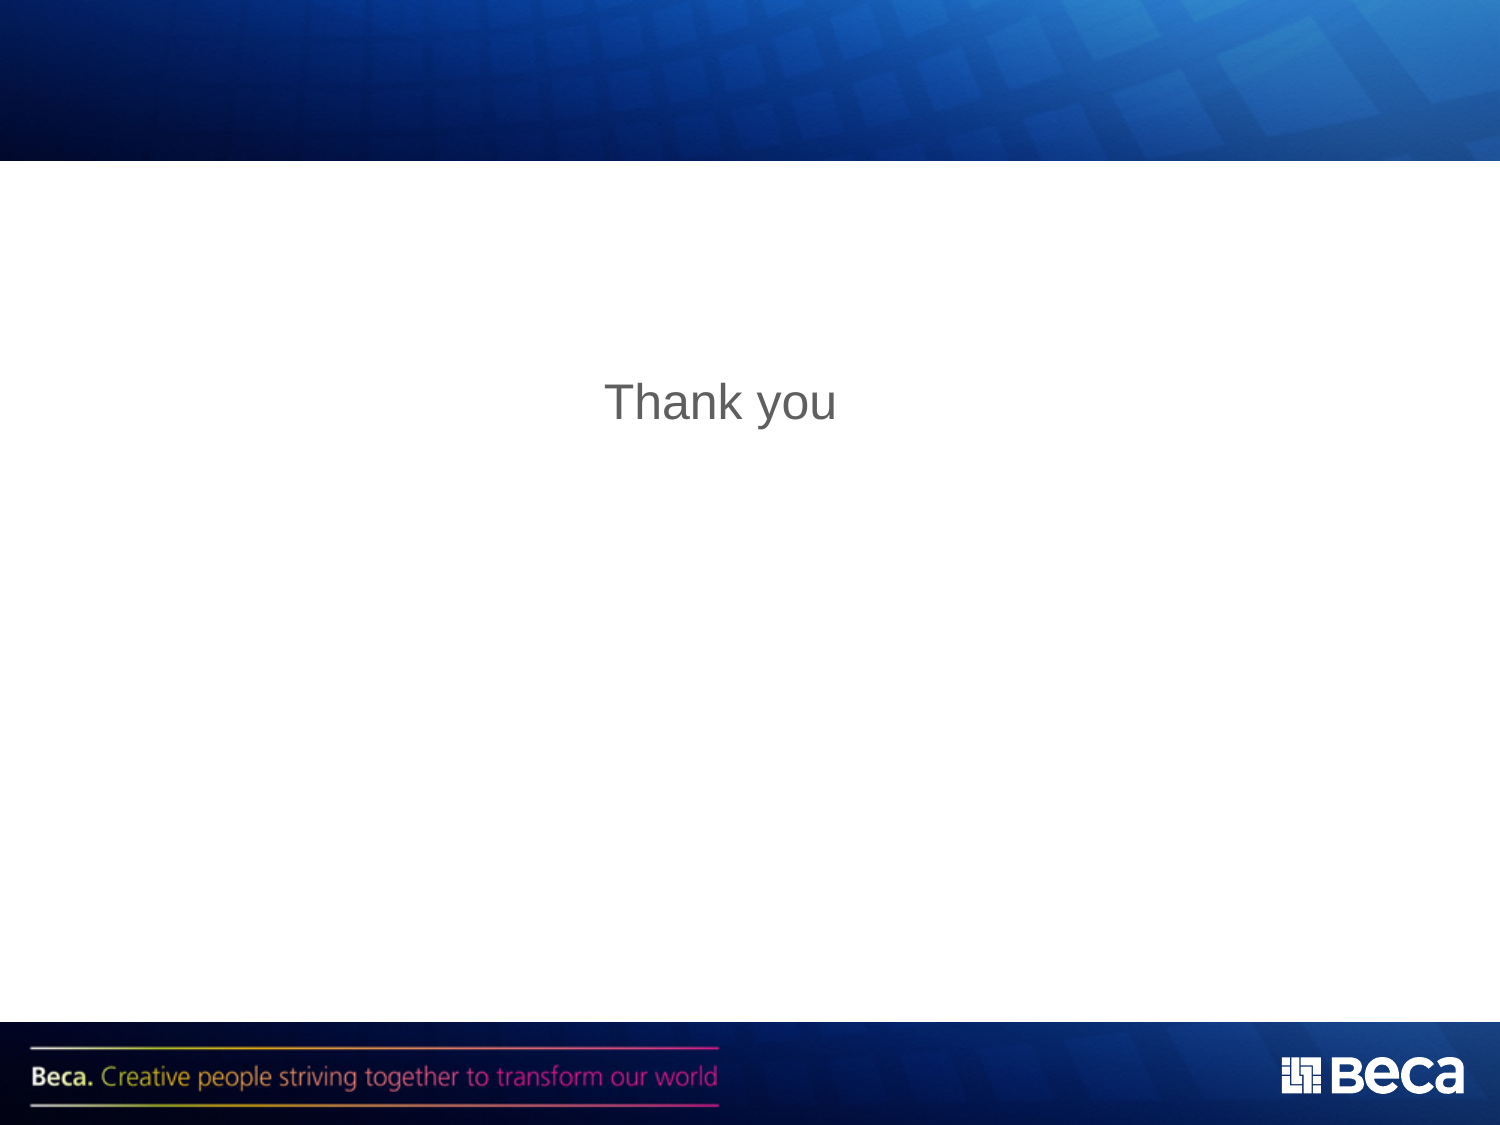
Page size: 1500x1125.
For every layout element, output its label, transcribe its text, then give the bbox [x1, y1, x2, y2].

picture [0, 0, 1500, 161]
list Thank you [0, 361, 1442, 1125]
picture [1442, 1065, 1455, 1073]
picture [1442, 1022, 1500, 1125]
picture [1444, 1079, 1455, 1087]
